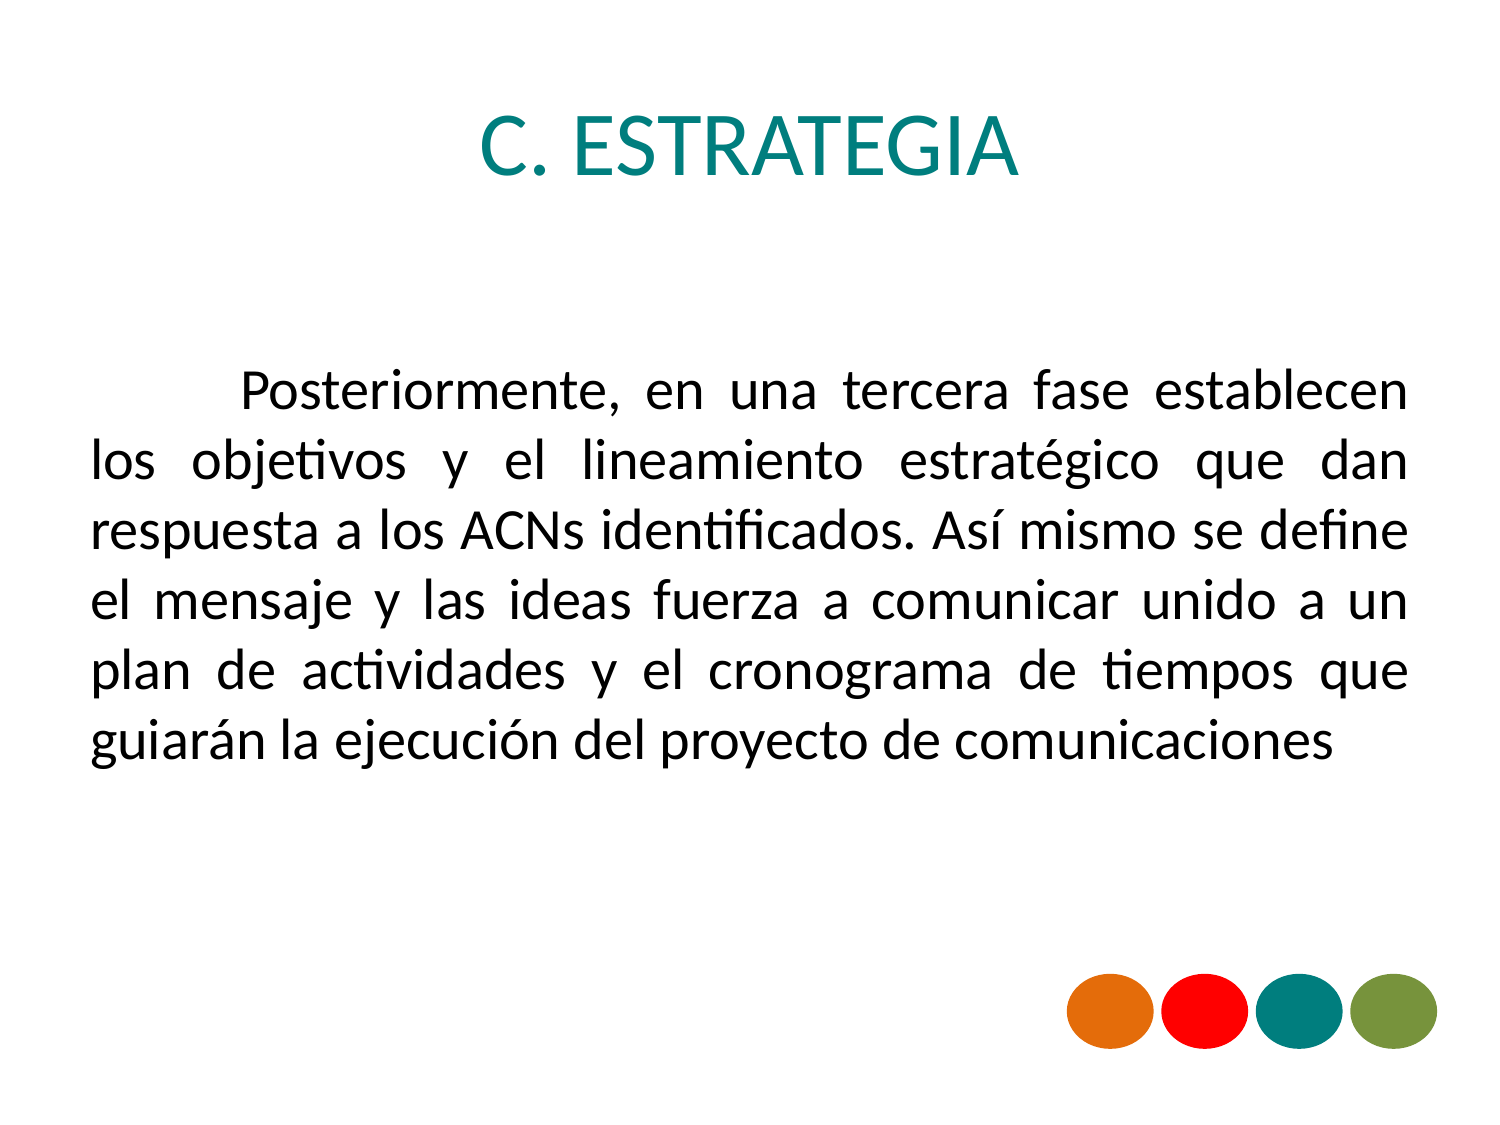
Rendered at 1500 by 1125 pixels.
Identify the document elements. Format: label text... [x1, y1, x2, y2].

list Posteriormente, en una tercera fase establecen los objetivos y el lineamiento estratégico que dan respuesta a los ACNs identificados. Así mismo se define el mensaje y las ideas fuerza a comunicar unido a un plan de actividades y el cronograma de tiempos que guiarán la ejecución del proyecto de comunicaciones [75, 262, 1425, 1005]
text_box [1350, 973, 1438, 1049]
text_box [1066, 973, 1154, 1049]
text_box [1161, 973, 1249, 1049]
text_box [1255, 973, 1343, 1049]
title C. ESTRATEGIA [75, 45, 1425, 233]
